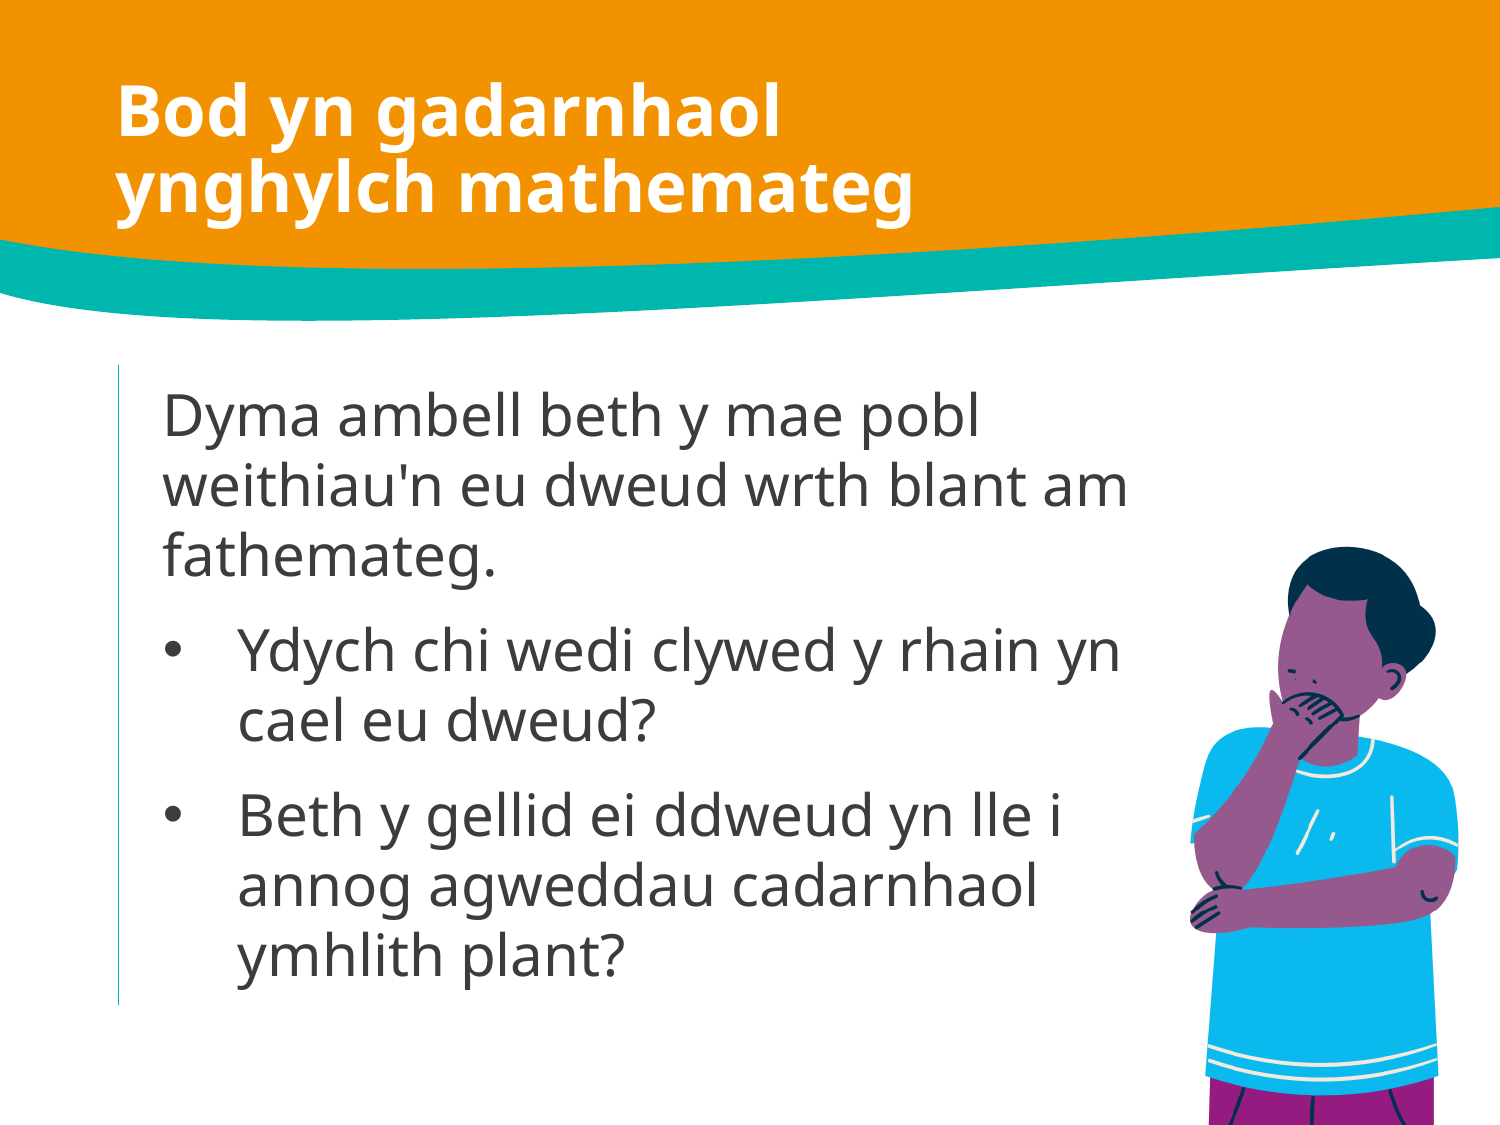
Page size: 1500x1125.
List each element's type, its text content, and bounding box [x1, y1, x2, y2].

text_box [1159, 539, 1459, 1125]
text_box Dyma ambell beth y mae pobl weithiau'n eu dweud wrth blant am fathemateg. Ydych chi wedi clywed y rhain yn cael eu dweud? Beth y gellid ei ddweud yn lle i annog agweddau cadarnhaol ymhlith plant? [148, 370, 1254, 996]
list Bod yn gadarnhaol ynghylch mathemateg [100, 67, 1083, 258]
